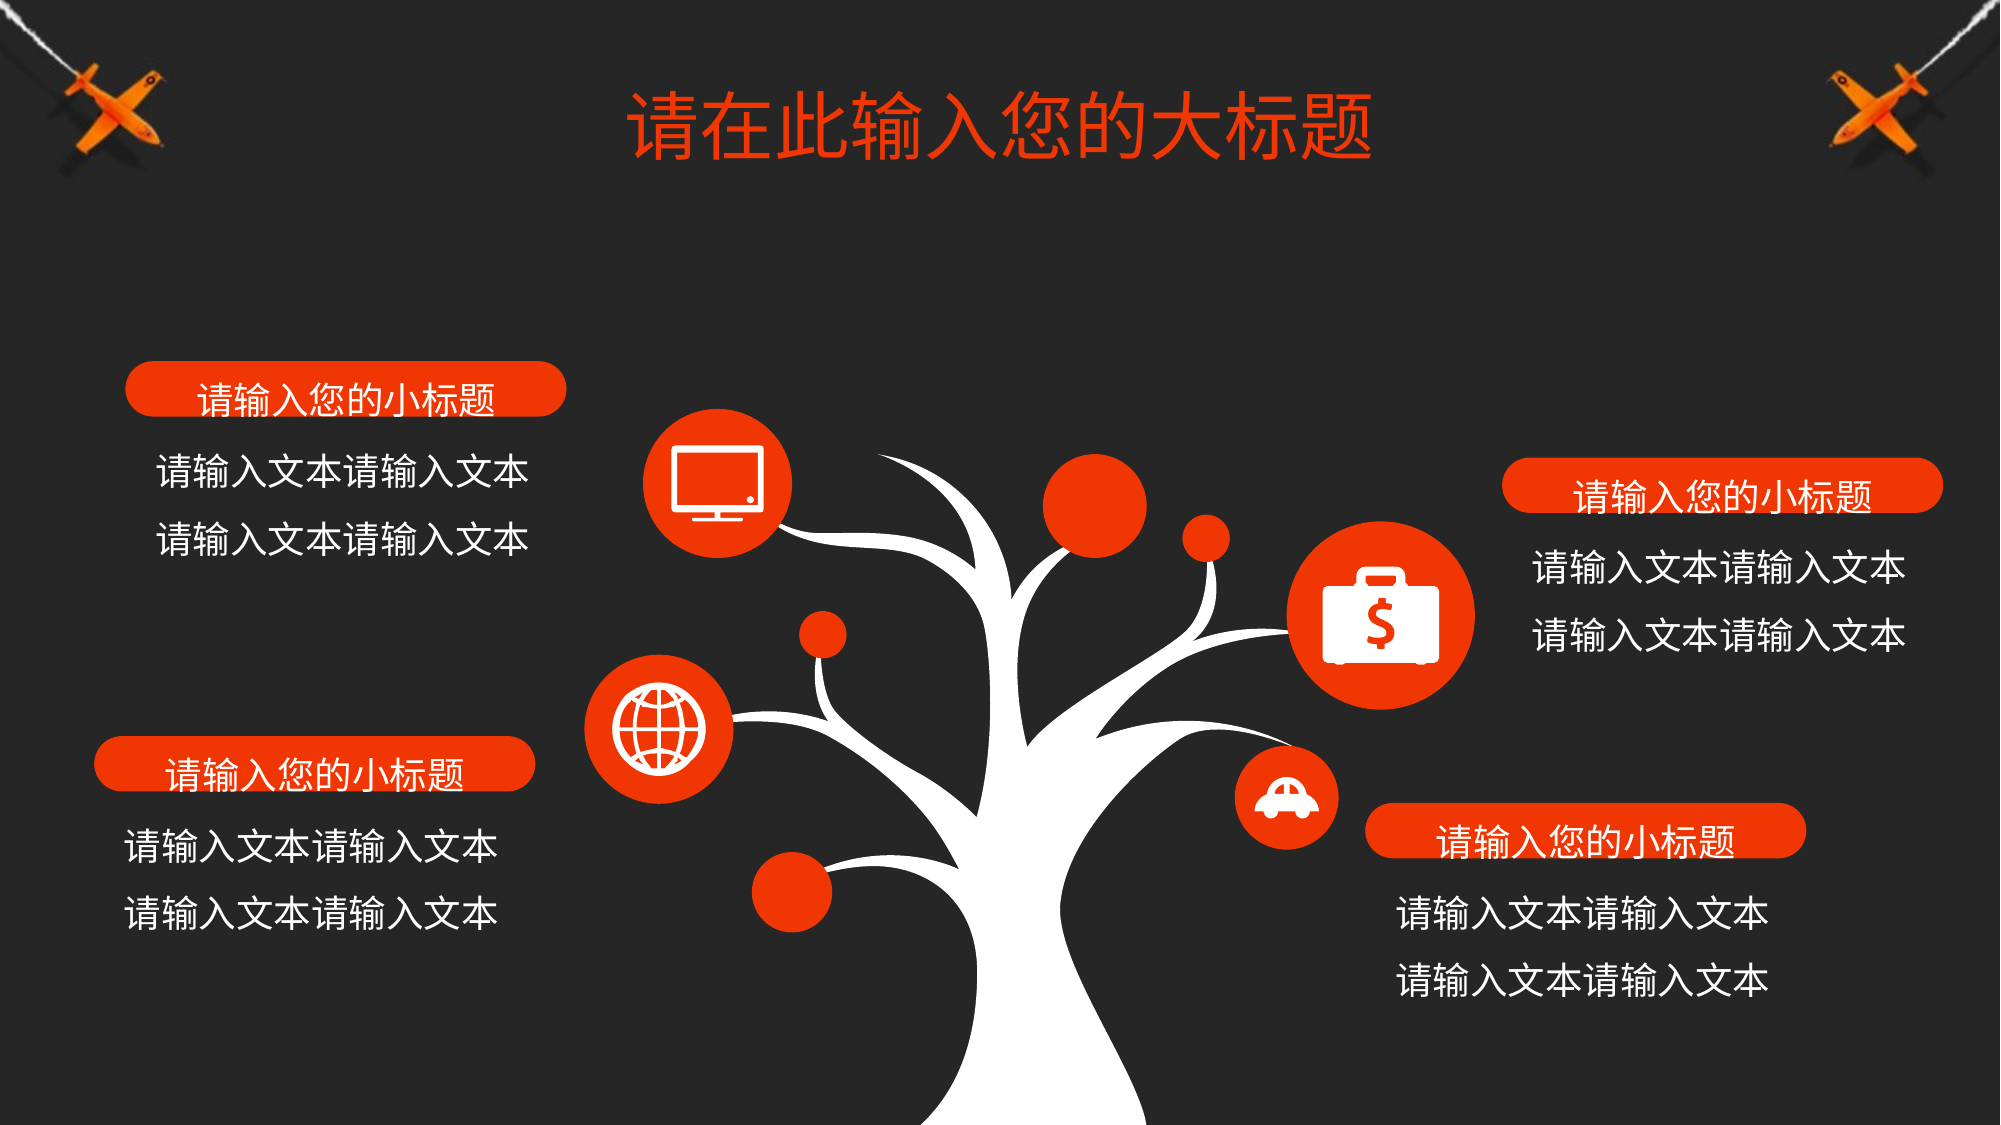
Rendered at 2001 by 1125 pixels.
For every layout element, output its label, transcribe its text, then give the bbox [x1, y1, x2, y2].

text_box [641, 407, 794, 560]
text_box 请输入您的小标题 [1501, 456, 1945, 514]
text_box 请输入文本请输入文本请输入文本请输入文本 [124, 420, 561, 566]
text_box [734, 454, 1289, 1125]
text_box [1233, 744, 1340, 851]
text_box [1181, 513, 1231, 564]
title 请在此输入您的大标题 [179, 60, 1821, 200]
text_box 请输入文本请输入文本请输入文本请输入文本 [1501, 516, 1938, 663]
text_box [1041, 453, 1148, 559]
text_box [671, 445, 764, 522]
text_box [583, 653, 735, 805]
text_box 请输入您的小标题 [93, 735, 537, 793]
text_box [1254, 777, 1319, 819]
text_box [612, 682, 706, 776]
text_box 请输入您的小标题 [124, 360, 568, 418]
text_box 请输入文本请输入文本请输入文本请输入文本 [93, 795, 530, 941]
text_box 请输入您的小标题 [1364, 801, 1808, 860]
text_box [1322, 566, 1440, 665]
text_box [750, 851, 834, 934]
text_box 请输入文本请输入文本请输入文本请输入文本 [1364, 861, 1801, 1008]
text_box [798, 610, 848, 660]
text_box [1285, 520, 1476, 711]
picture [0, 0, 2000, 1125]
